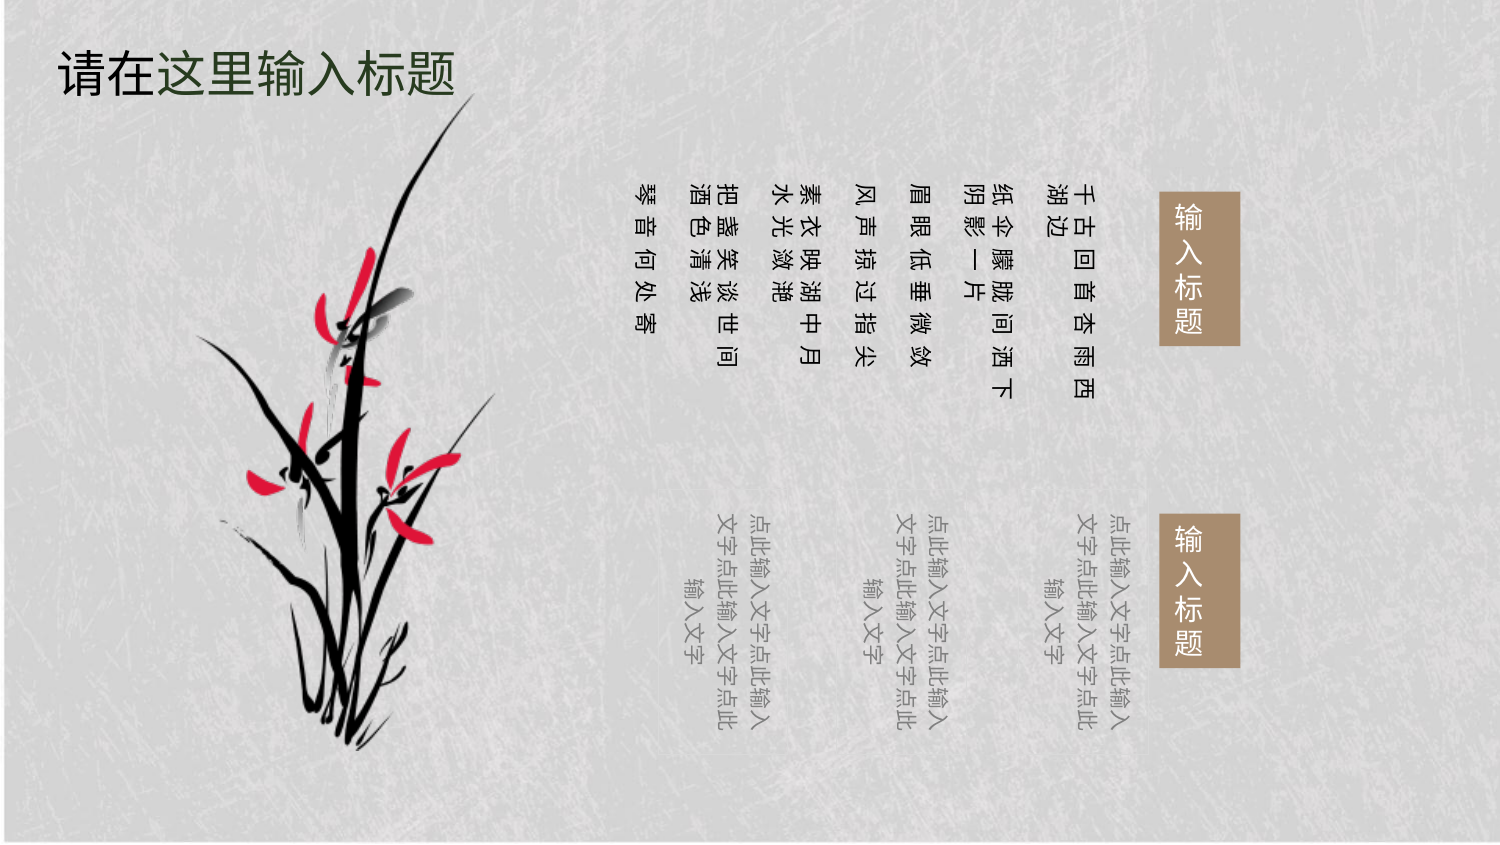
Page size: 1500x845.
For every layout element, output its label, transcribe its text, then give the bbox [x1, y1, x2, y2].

text_box 点此输入文字点此输入文字点此输入文字点此输入文字 [836, 489, 967, 755]
text_box 点此输入文字点此输入文字点此输入文字点此输入文字 [658, 489, 788, 755]
picture [0, 0, 1500, 844]
text_box 输入标题 [1159, 513, 1241, 669]
text_box 点此输入文字点此输入文字点此输入文字点此输入文字 [1018, 489, 1149, 755]
text_box 请在这里输入标题 [45, 36, 647, 109]
text_box 输入标题 [1159, 191, 1241, 347]
text_box 千古回首杏雨西湖边 纸伞朦胧间洒下阴影一片 眉眼低垂微敛 风声掠过指尖 素衣映湖中月 水光潋滟 把盏笑谈世间 酒色清浅 琴音何处寄 [549, 168, 1107, 435]
